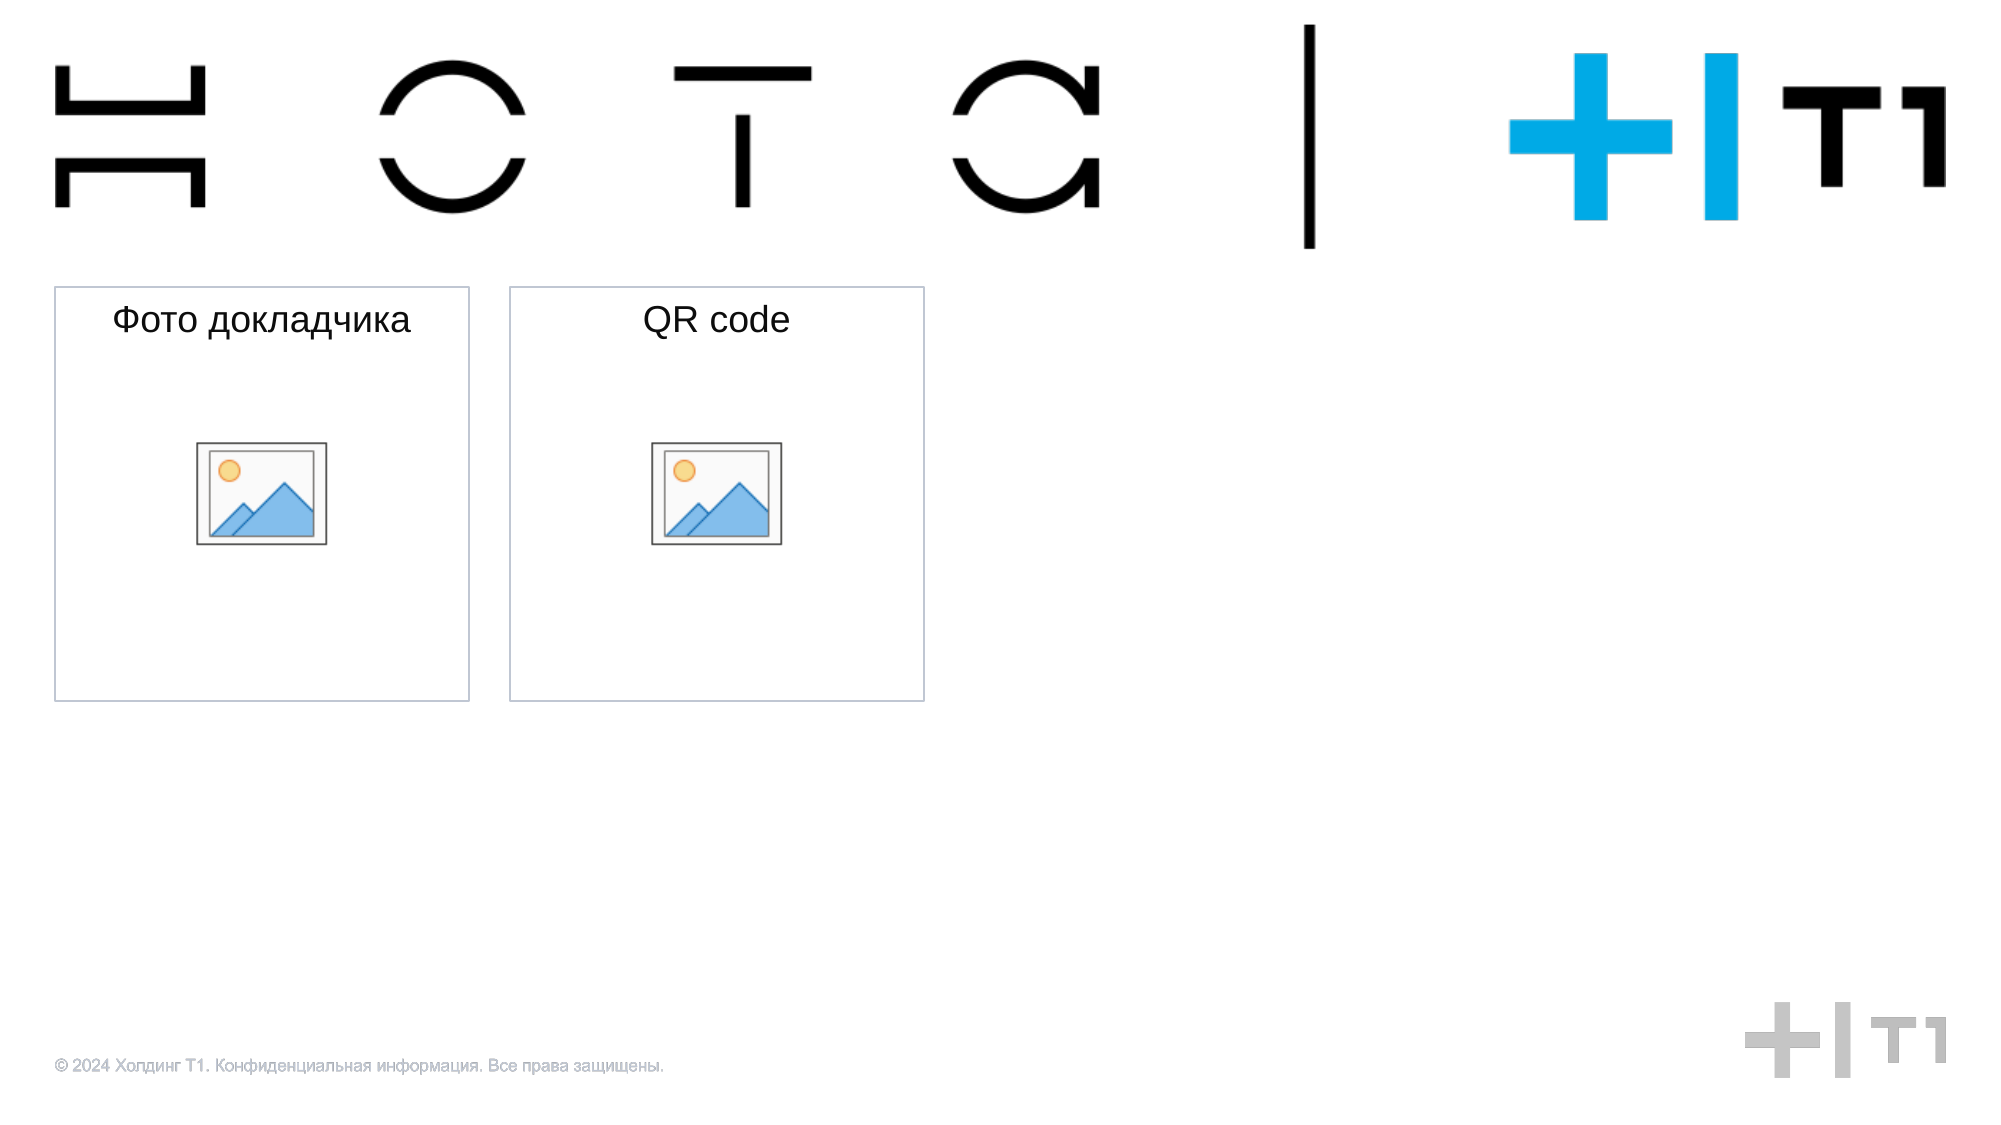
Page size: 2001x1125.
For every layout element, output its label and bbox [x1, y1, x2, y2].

picture [55, 287, 469, 701]
picture [55, 22, 1946, 252]
picture [1745, 1002, 1946, 1078]
picture [510, 287, 924, 701]
picture [55, 1058, 663, 1075]
